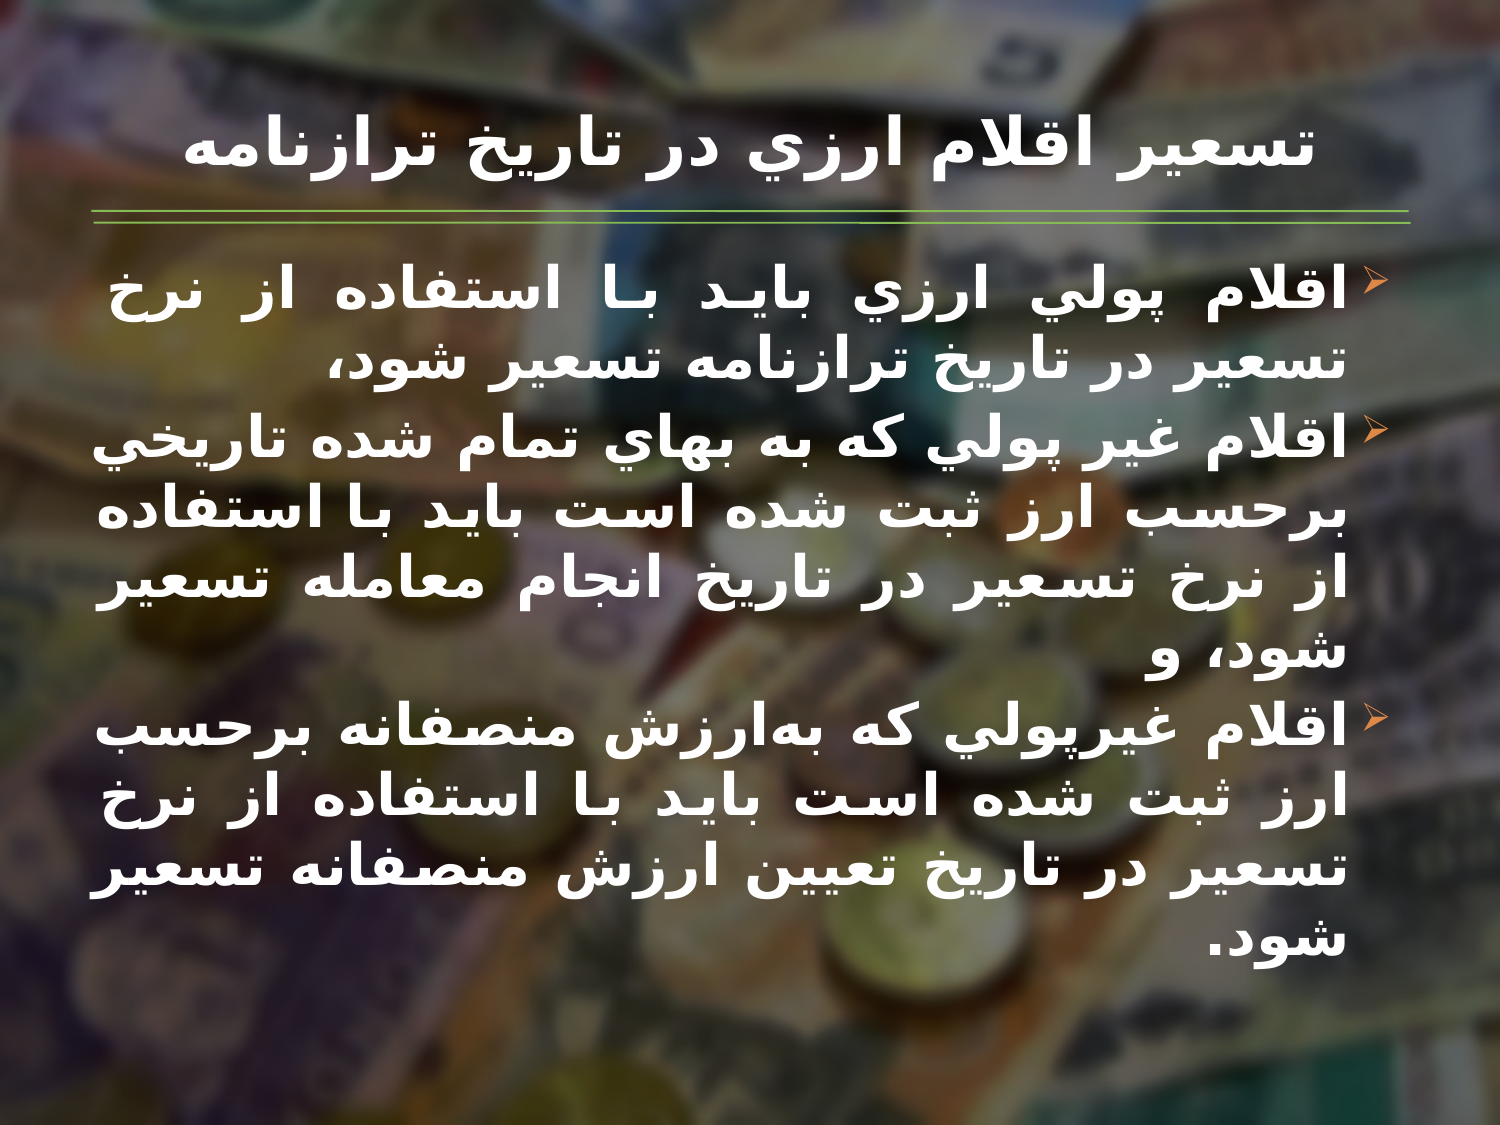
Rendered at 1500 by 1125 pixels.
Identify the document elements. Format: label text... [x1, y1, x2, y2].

picture [0, 0, 1500, 1125]
title تسعير اقلام‌ ارزي‌ در تاريخ‌ ترازنامه‌ [75, 45, 1425, 233]
list اقلام‌ پولي‌ ارزي‌ بايد با استفاده‌ از نرخ‌ تسعير در تاريخ‌ ترازنامه‌ تسعير شود، اقلام‌ غير پولي‌ كه‌ به‌ بهاي‌ تمام‌ شده‌ تاريخي‌ برحسب‌ ارز ثبت‌ شده‌ است‌ بايد با استفاده‌ از نرخ‌ تسعير در تاريخ‌ انجام‌ معامله‌ تسعير شود، و اقلام‌ غيرپولي‌ كه‌ به‌ارزش‌ منصفانه‌ برحسب‌ ارز ثبت‌ شده‌ است‌ بايد با استفاده‌ از نرخ‌ تسعير در تاريخ‌ تعيين‌ ارزش‌ منصفانه‌ تسعير شود. [75, 242, 1425, 986]
